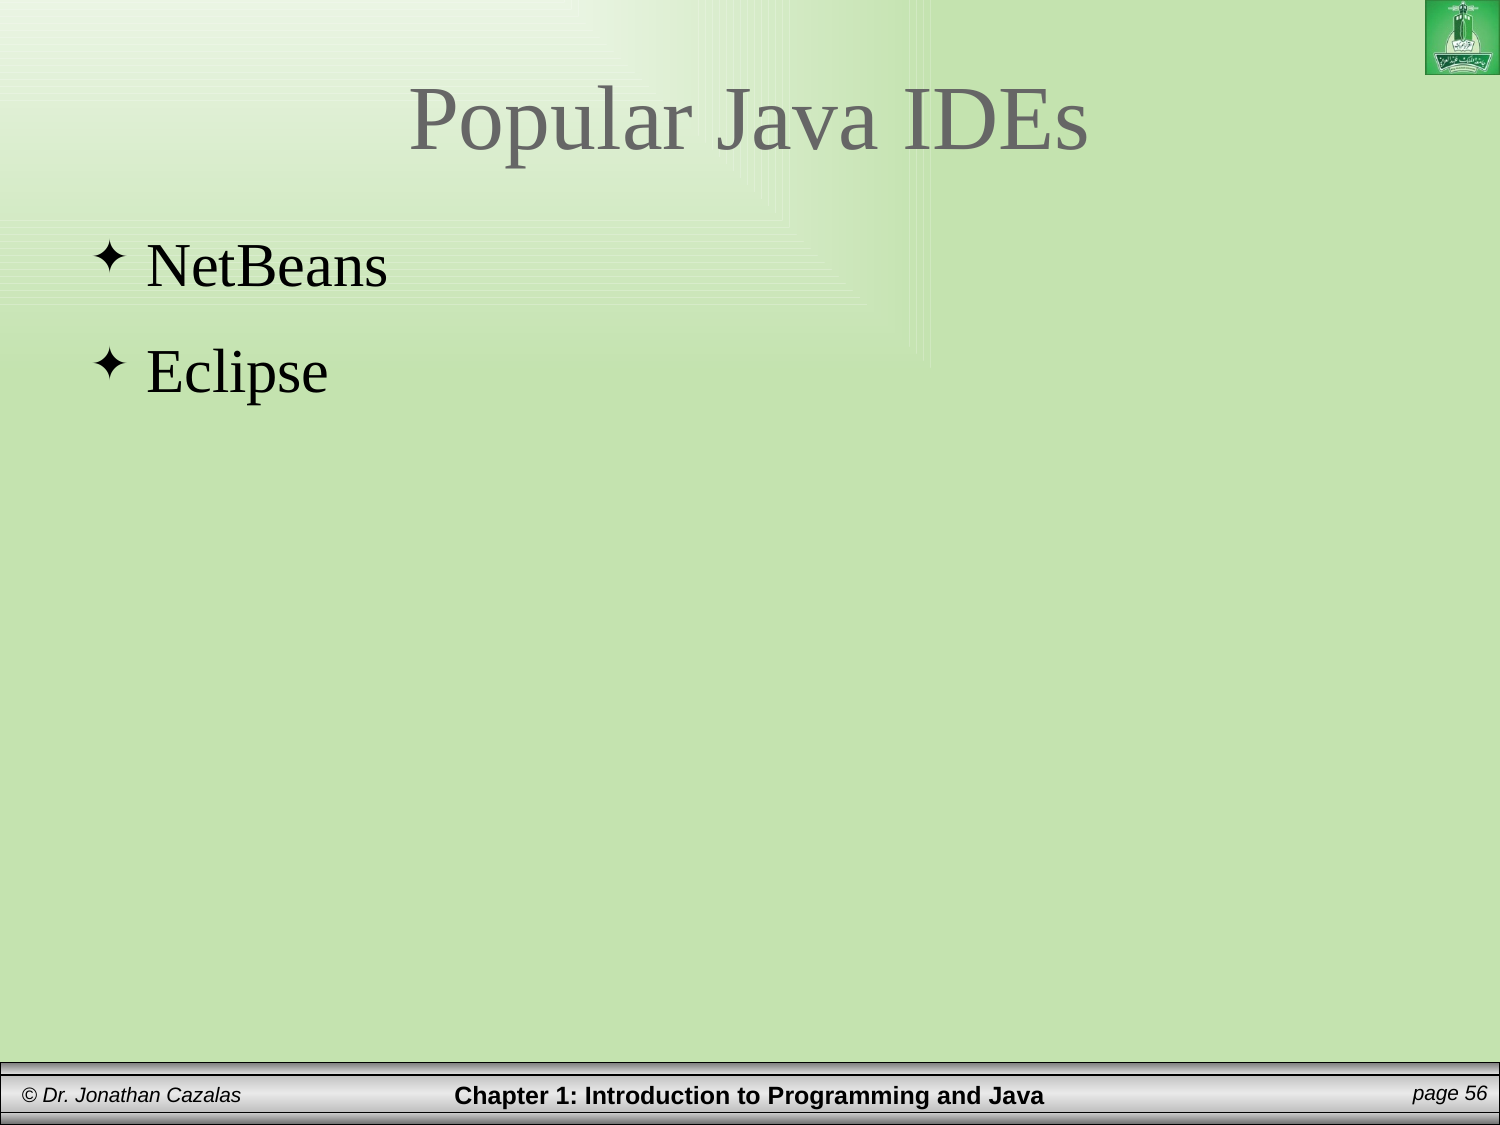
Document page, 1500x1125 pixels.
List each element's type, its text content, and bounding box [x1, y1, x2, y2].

text_box NetBeans Eclipse [74, 224, 1425, 950]
picture [1425, 0, 1500, 75]
text_box Popular Java IDEs [112, 50, 1388, 175]
